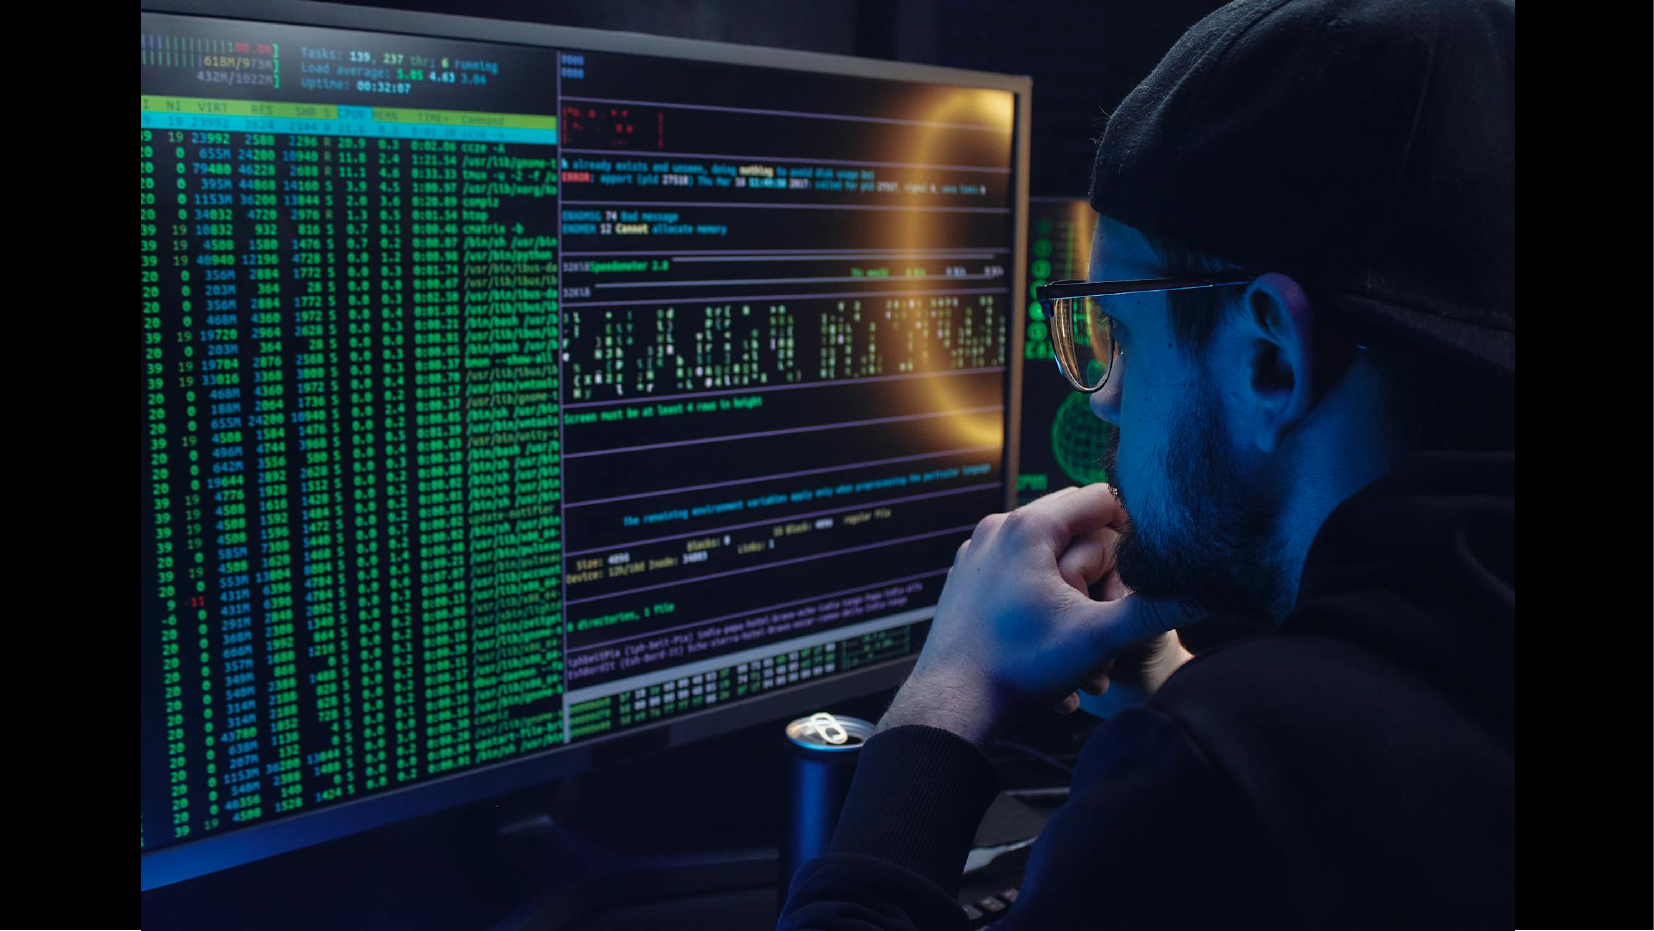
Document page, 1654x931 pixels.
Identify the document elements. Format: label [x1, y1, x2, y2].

picture [141, 0, 1515, 931]
